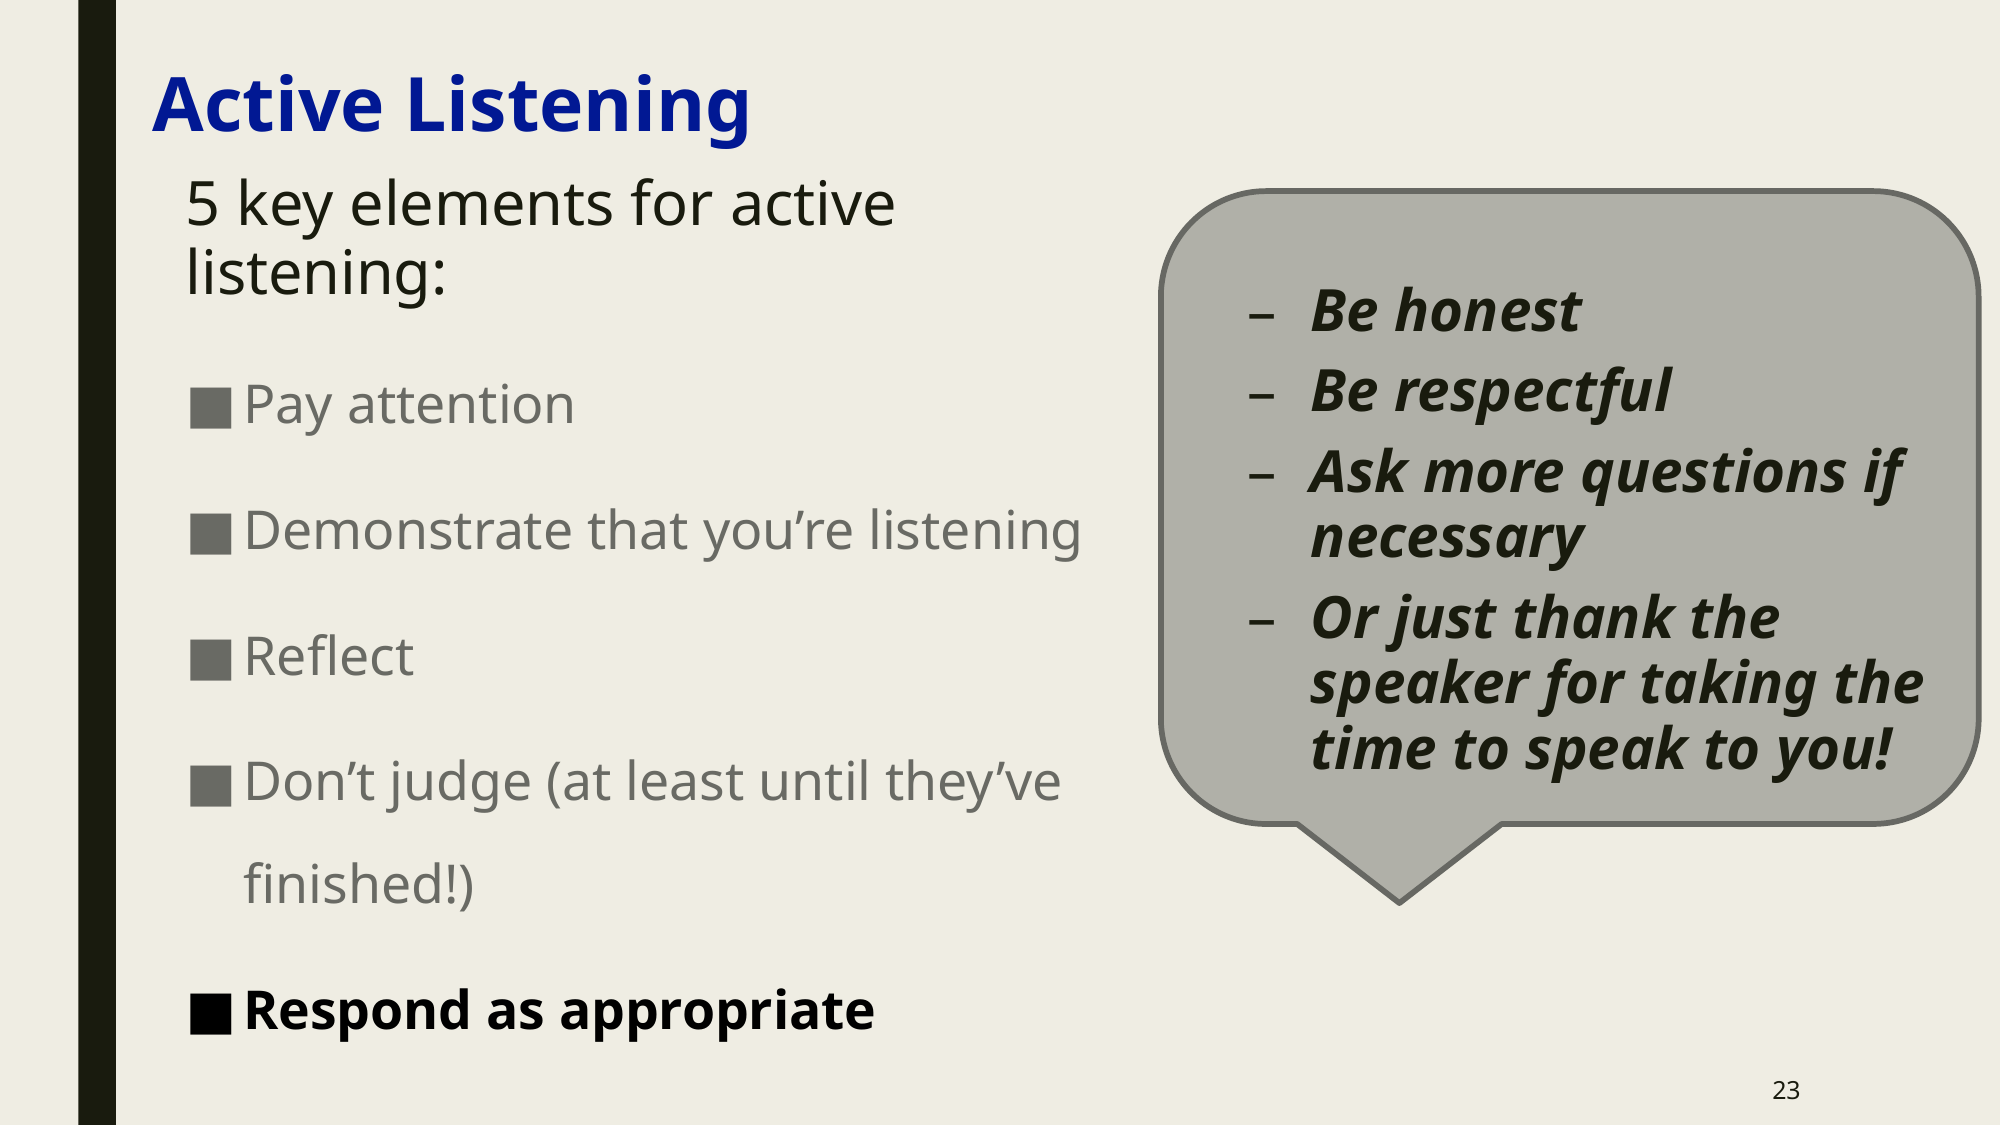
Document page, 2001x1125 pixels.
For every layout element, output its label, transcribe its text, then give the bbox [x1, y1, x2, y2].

list 5 key elements for active listening: Pay attention Demonstrate that you’re listening Reflect Don’t judge (at least until they’ve finished!) Respond as appropriate [170, 162, 1161, 1063]
title Active Listening [137, 59, 1863, 163]
text_box Be honest Be respectful Ask more questions if necessary Or just thank the speaker for taking the time to speak to you! [1232, 271, 1979, 748]
text_box [1232, 265, 1979, 271]
slide_number 23 [1553, 1058, 1816, 1125]
text_box [1161, 188, 1978, 906]
